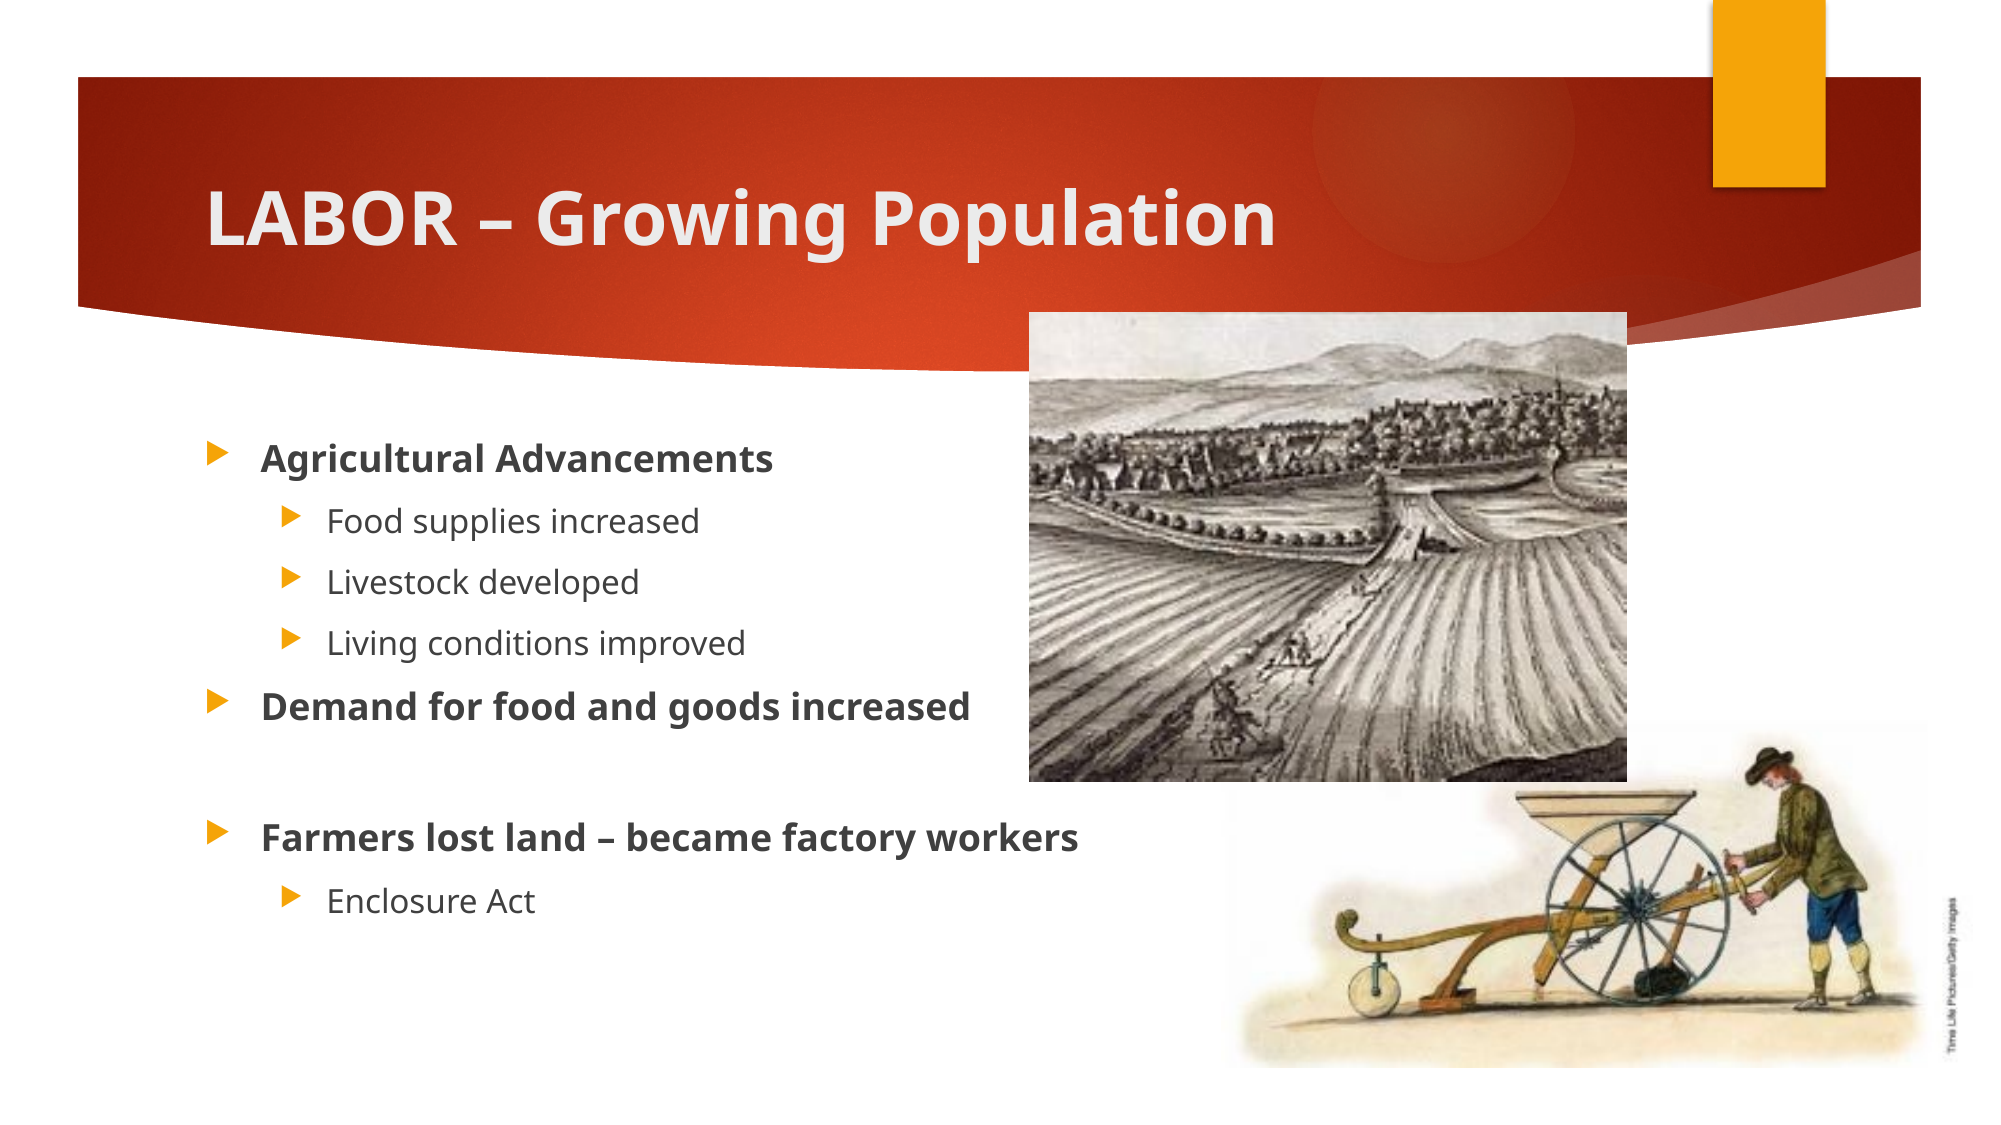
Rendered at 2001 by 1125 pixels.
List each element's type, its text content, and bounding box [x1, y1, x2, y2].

title LABOR – Growing Population [189, 155, 1627, 275]
list Agricultural Advancements Food supplies increased Livestock developed Living conditions improved Demand for food and goods increased Farmers lost land – became factory workers Enclosure Act [189, 427, 1215, 988]
picture [1029, 312, 1973, 1068]
